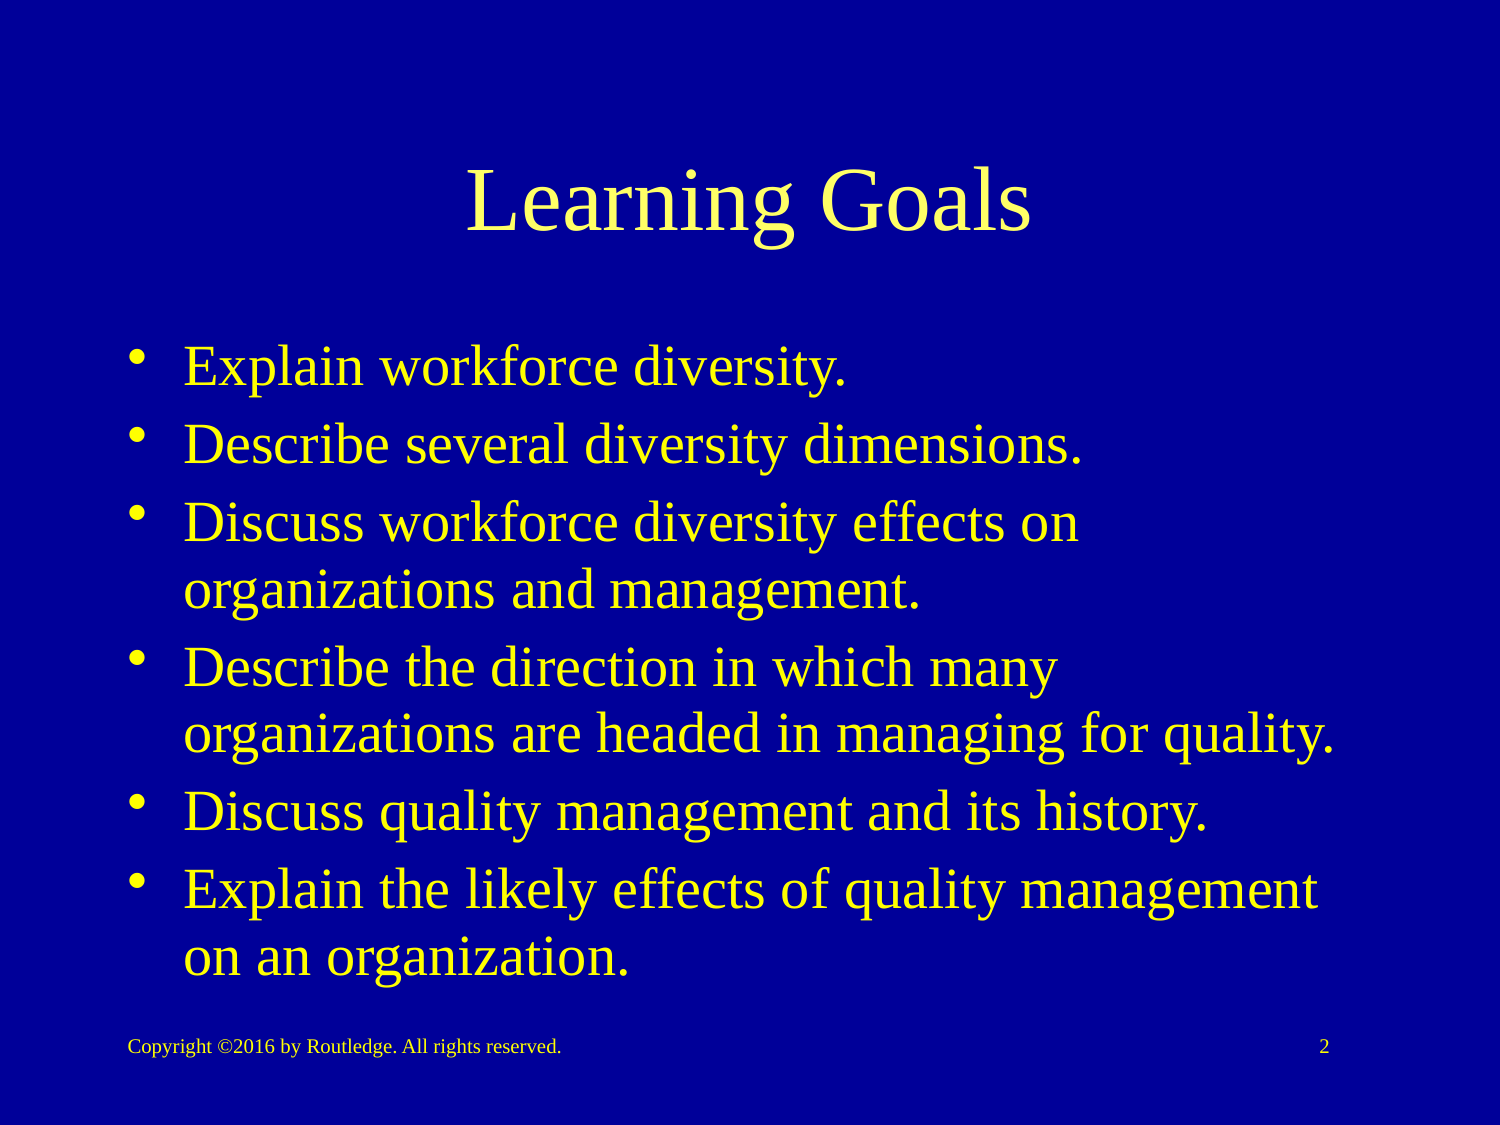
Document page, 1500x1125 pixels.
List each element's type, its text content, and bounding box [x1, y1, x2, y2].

footer Copyright ©2016 by Routledge. All rights reserved. [111, 1024, 1267, 1101]
list Explain workforce diversity. Describe several diversity dimensions. Discuss workforce diversity effects on organizations and management. Describe the direction in which many organizations are headed in managing for quality. Discuss quality management and its history. Explain the likely effects of quality management on an organization. [112, 324, 1388, 1000]
slide_number 2 [1303, 1024, 1388, 1101]
title Learning Goals [112, 99, 1388, 288]
